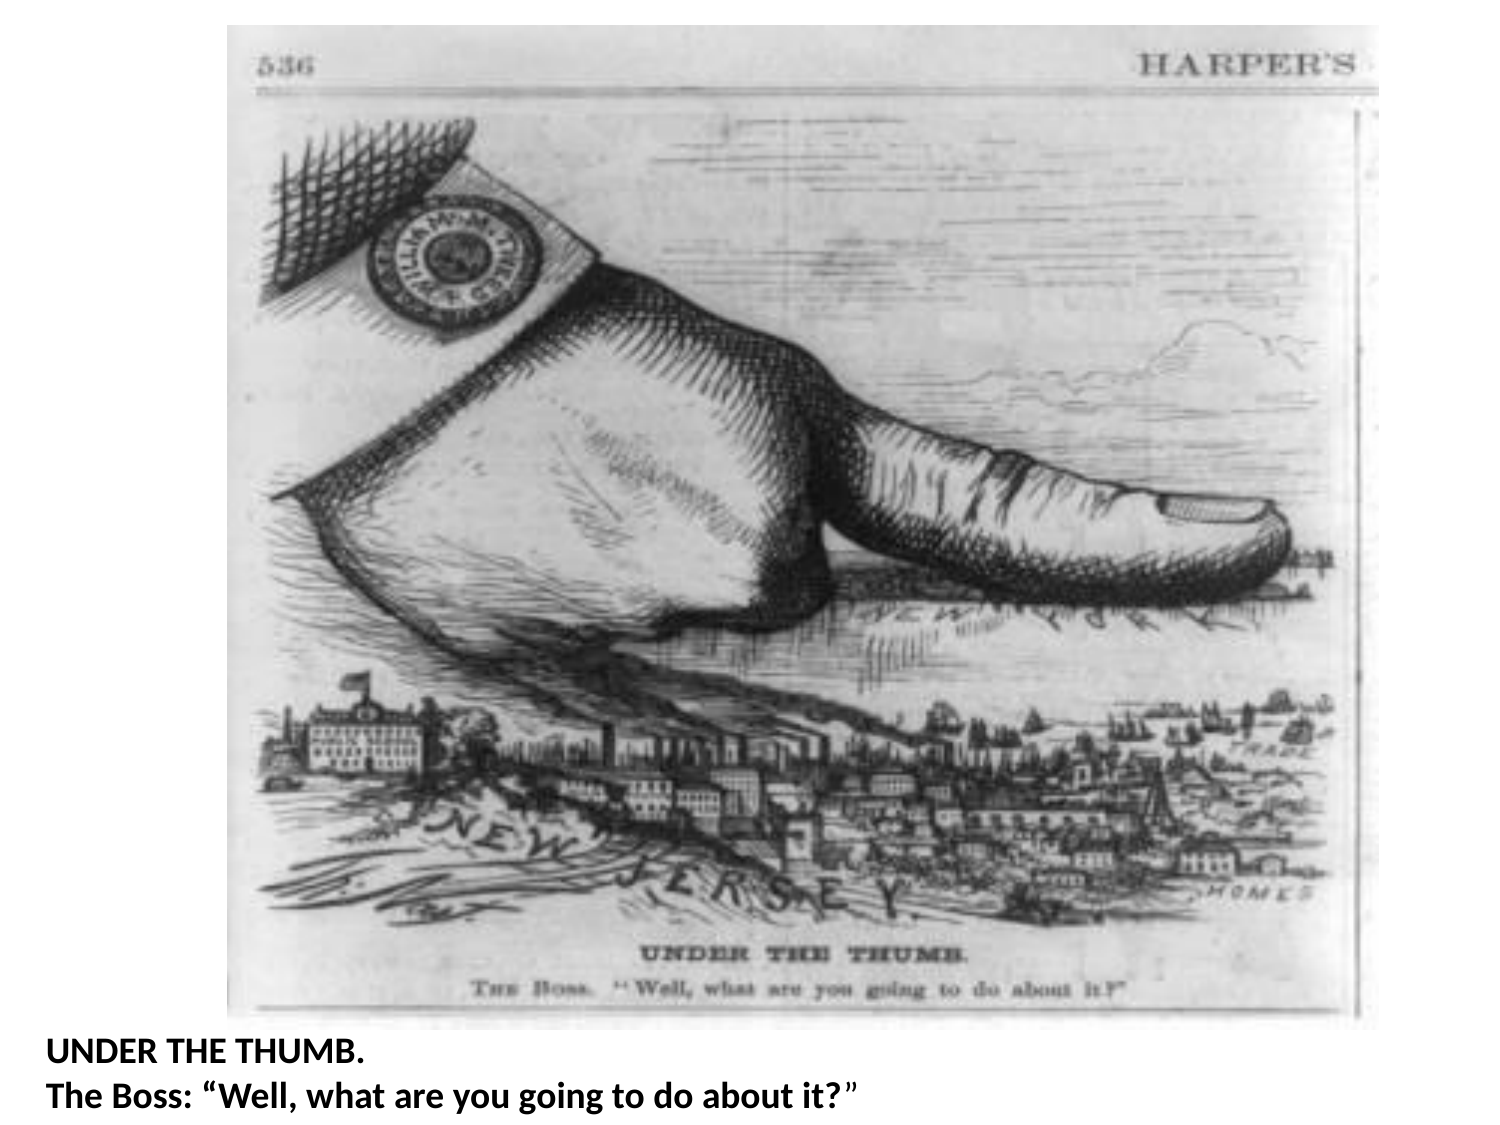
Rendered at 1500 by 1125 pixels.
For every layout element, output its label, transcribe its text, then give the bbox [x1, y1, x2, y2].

picture [227, 25, 1379, 1030]
text_box UNDER THE THUMB. The Boss: “Well, what are you going to do about it?” [31, 1018, 1459, 1124]
